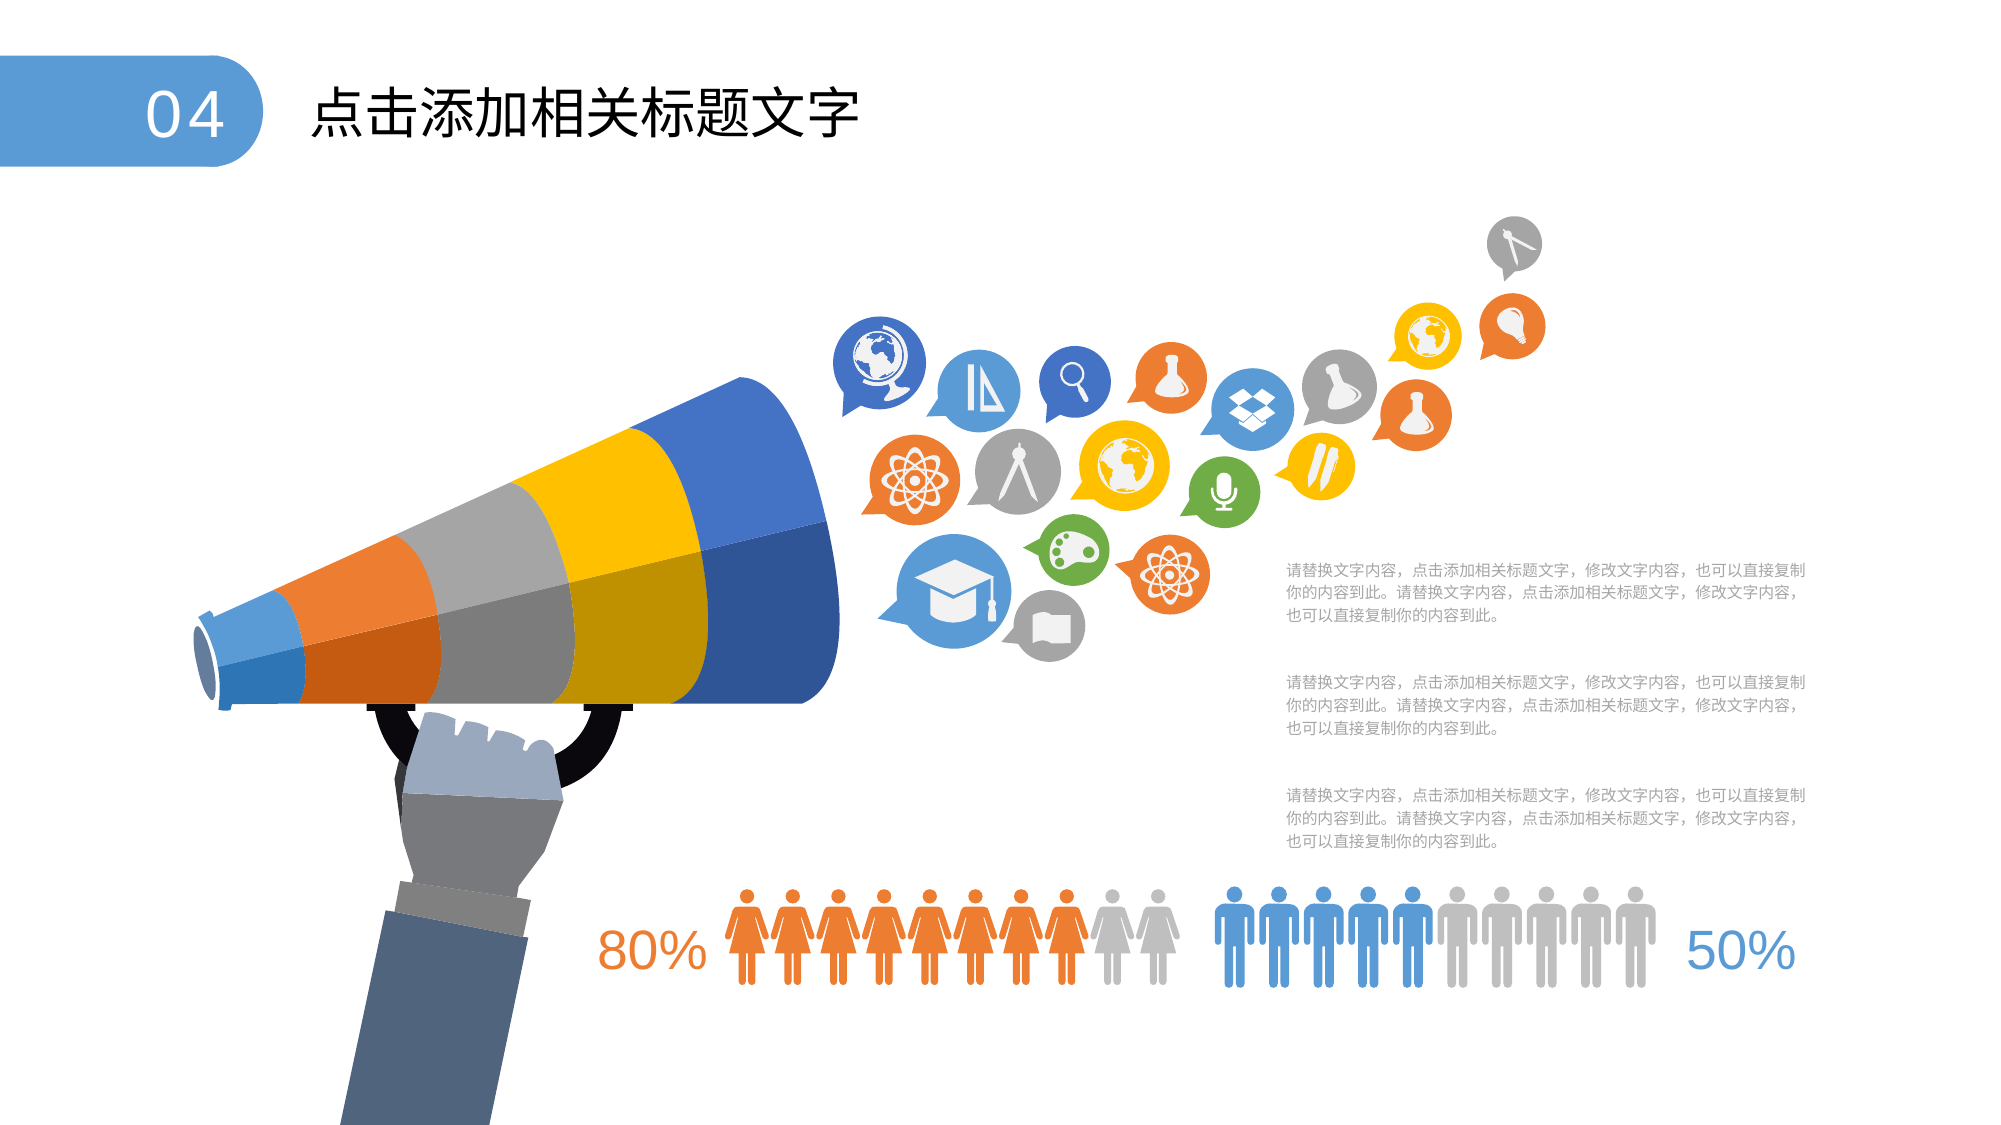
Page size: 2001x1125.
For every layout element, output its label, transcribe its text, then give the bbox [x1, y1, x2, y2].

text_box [193, 377, 850, 1125]
text_box 请替换文字内容，点击添加相关标题文字，修改文字内容，也可以直接复制你的内容到此。请替换文字内容，点击添加相关标题文字，修改文字内容，也可以直接复制你的内容到此。 [1285, 782, 1820, 851]
text_box 请替换文字内容，点击添加相关标题文字，修改文字内容，也可以直接复制你的内容到此。请替换文字内容，点击添加相关标题文字，修改文字内容，也可以直接复制你的内容到此。 [1547, 556, 1820, 625]
text_box 50% [1686, 900, 1798, 981]
text_box 点击添加相关标题文字 [318, 70, 910, 152]
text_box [818, 216, 1547, 662]
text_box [0, 55, 318, 167]
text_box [1214, 886, 1656, 988]
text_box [724, 889, 1181, 986]
text_box 请替换文字内容，点击添加相关标题文字，修改文字内容，也可以直接复制你的内容到此。请替换文字内容，点击添加相关标题文字，修改文字内容，也可以直接复制你的内容到此。 [1285, 669, 1820, 738]
